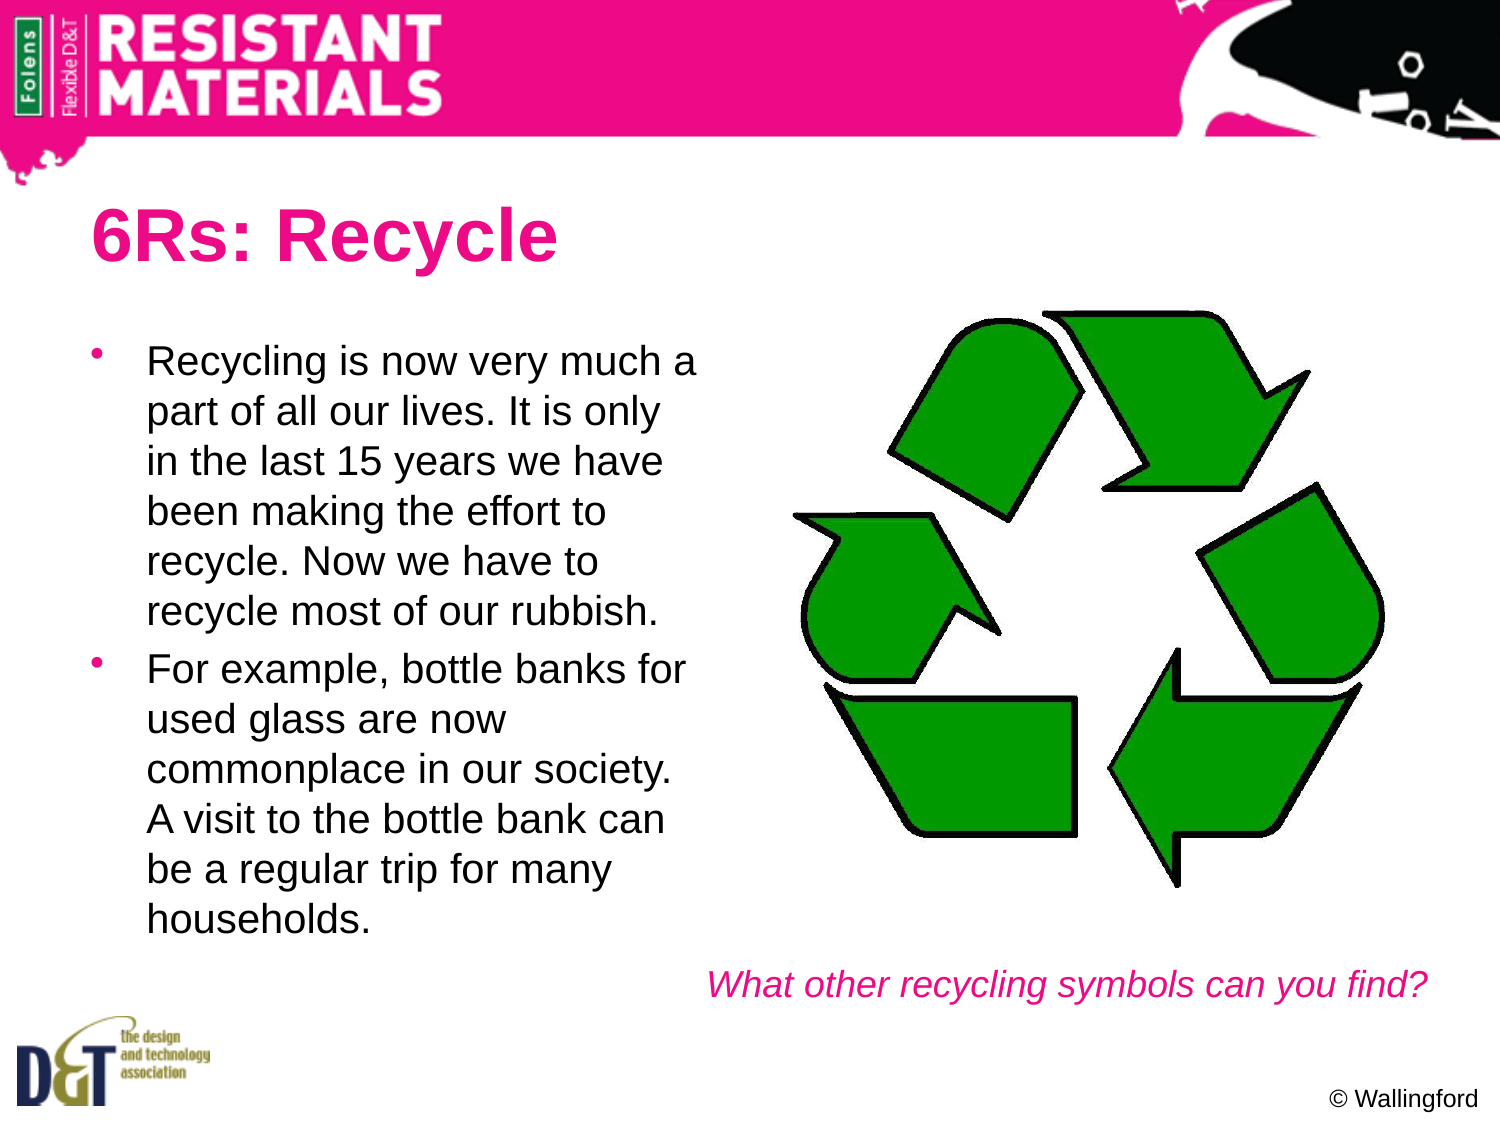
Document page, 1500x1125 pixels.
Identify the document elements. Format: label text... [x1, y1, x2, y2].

list Recycling is now very much a part of all our lives. It is only in the last 15 years we have been making the effort to recycle. Now we have to recycle most of our rubbish. For example, bottle banks for used glass are now commonplace in our society. A visit to the bottle bank can be a regular trip for many households. [75, 326, 715, 1005]
text_box What other recycling symbols can you find? [691, 952, 1444, 1012]
text_box © Wallingford [1257, 1074, 1495, 1125]
picture [0, 0, 1500, 1125]
title 6Rs: Recycle [76, 160, 1427, 301]
